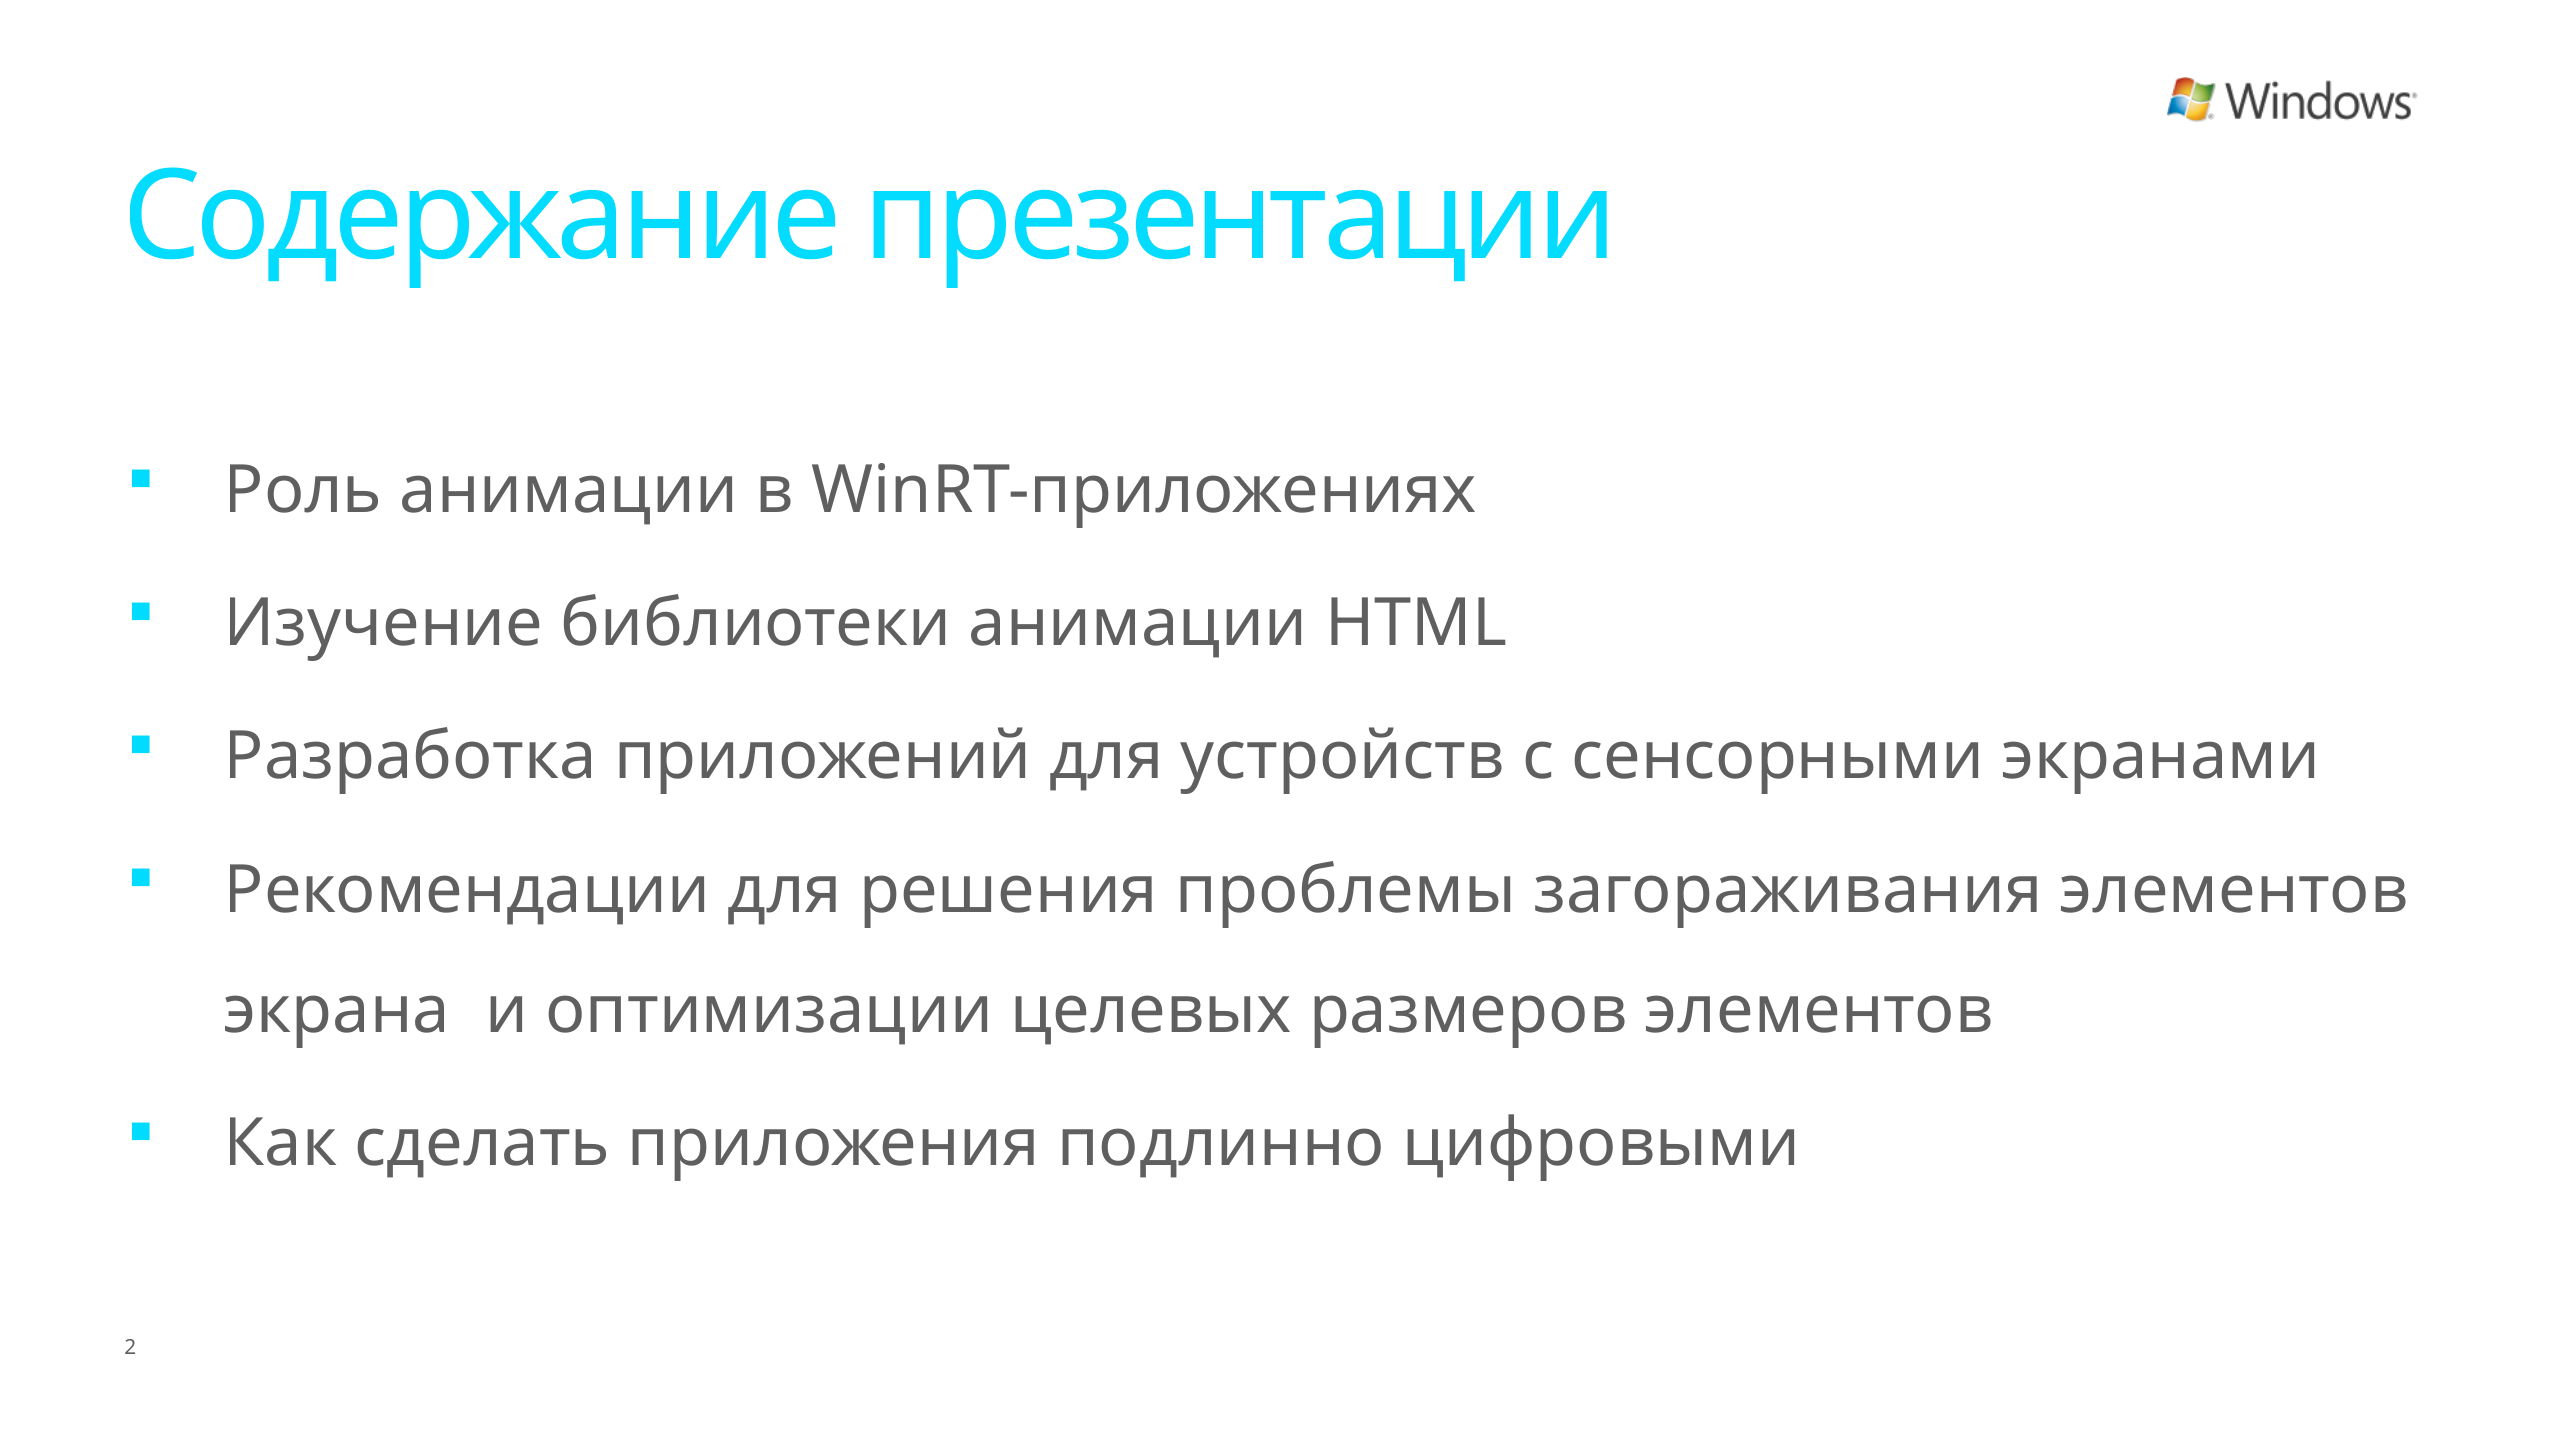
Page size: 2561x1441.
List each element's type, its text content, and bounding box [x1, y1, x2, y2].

list Роль анимации в WinRT-приложениях Изучение библиотеки анимации HTML Разработка приложений для устройств с сенсорными экранами Рекомендации для решения проблемы загораживания элементов экрана и оптимизации целевых размеров элементов Как сделать приложения подлинно цифровыми [127, 405, 2561, 1198]
title Содержание презентации [122, 48, 2465, 286]
